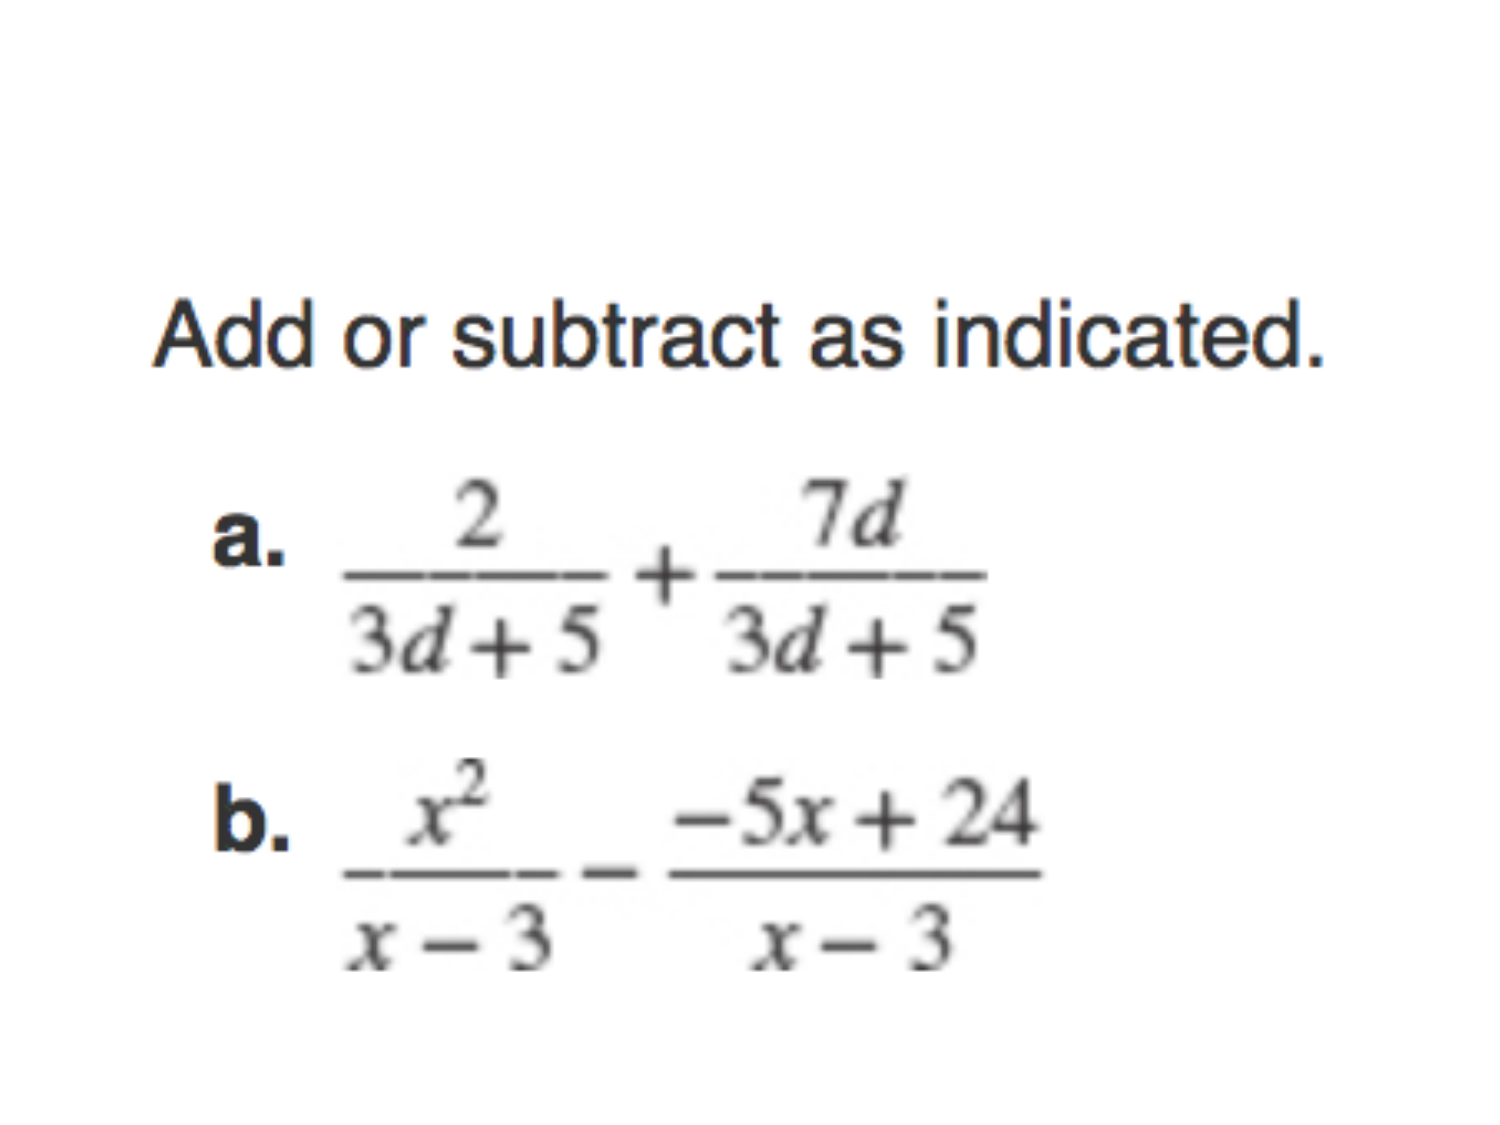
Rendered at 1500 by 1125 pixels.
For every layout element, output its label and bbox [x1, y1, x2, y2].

list [74, 262, 1426, 1006]
